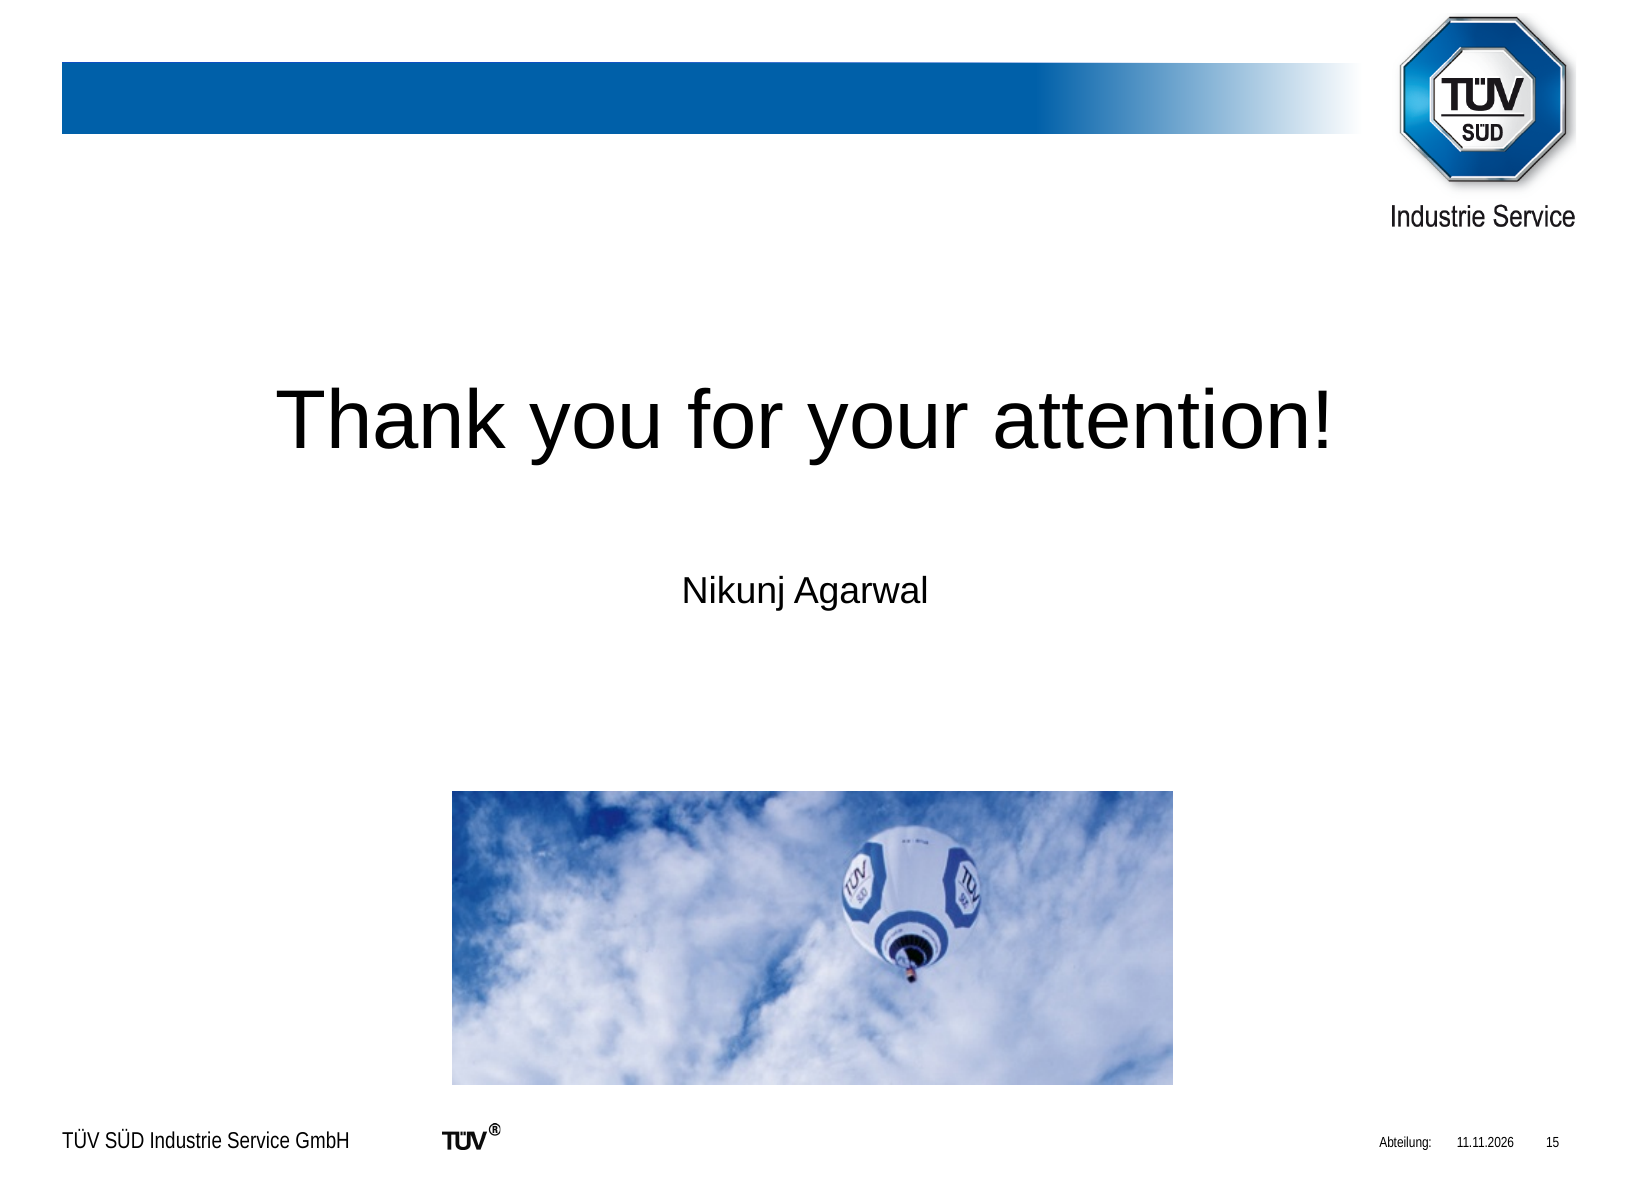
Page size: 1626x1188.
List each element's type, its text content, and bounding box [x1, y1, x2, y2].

picture [452, 791, 1173, 1086]
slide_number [1449, 1124, 1514, 1161]
footer Abteilung: [585, 1124, 1449, 1161]
slide_number 15 [1514, 1124, 1576, 1161]
text_box Nikunj Agarwal [398, 558, 1212, 708]
picture [62, 62, 1381, 134]
text_box Thank you for your attention! [174, 357, 1437, 473]
